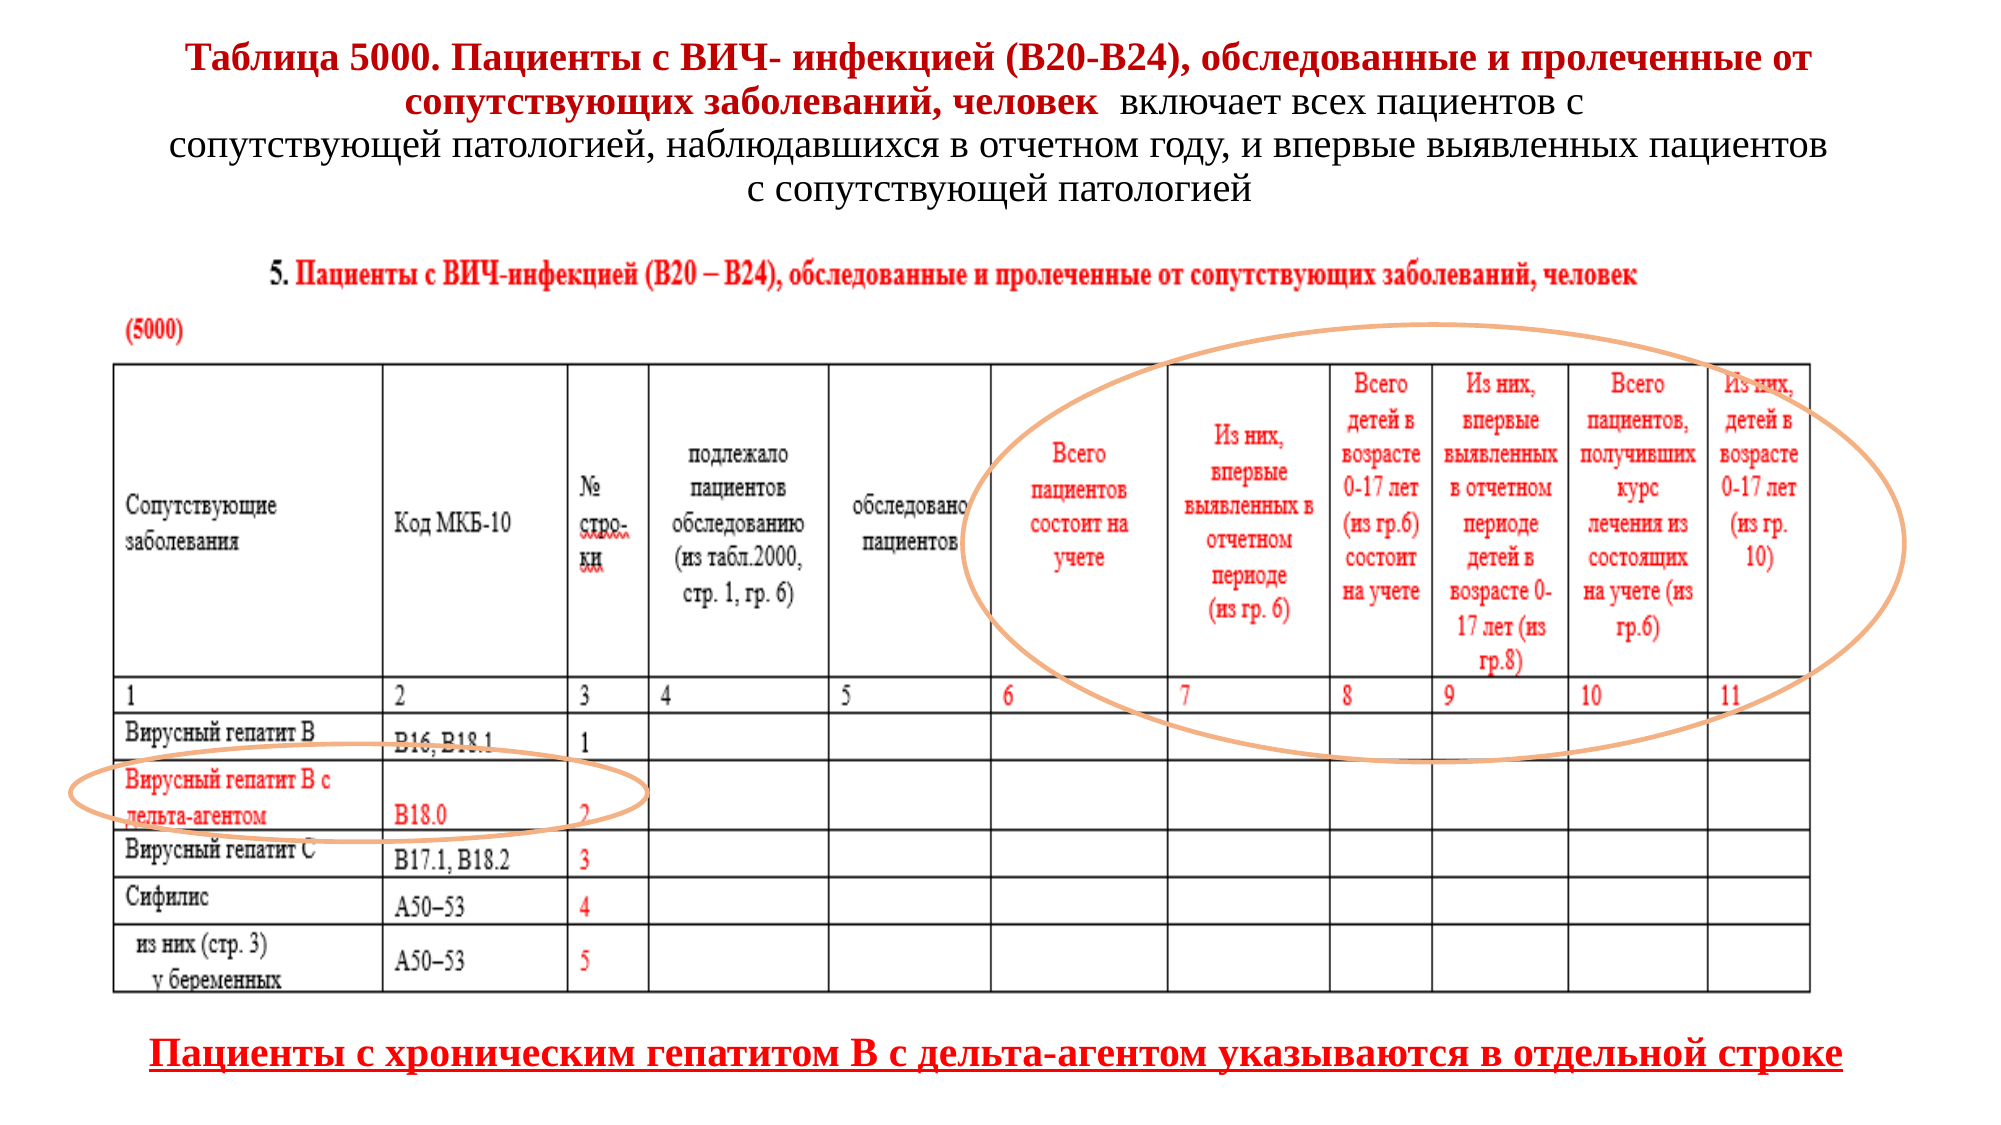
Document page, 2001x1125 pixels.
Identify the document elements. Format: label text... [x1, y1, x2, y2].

picture [95, 251, 1821, 1011]
text_box Пациенты с хроническим гепатитом В с дельта-агентом указываются в отдельной строке [134, 1017, 1859, 1083]
text_box [1821, 417, 1906, 669]
title Таблица 5000. Пациенты с ВИЧ- инфекцией (В20-В24), обследованные и пролеченные от сопутствующих заболеваний, человек включает всех пациентов с сопутствующей патологией, наблюдавшихся в отчетном году, и впервые выявленных пациентов с сопутствующей патологией [141, 26, 1859, 219]
text_box [69, 771, 95, 814]
